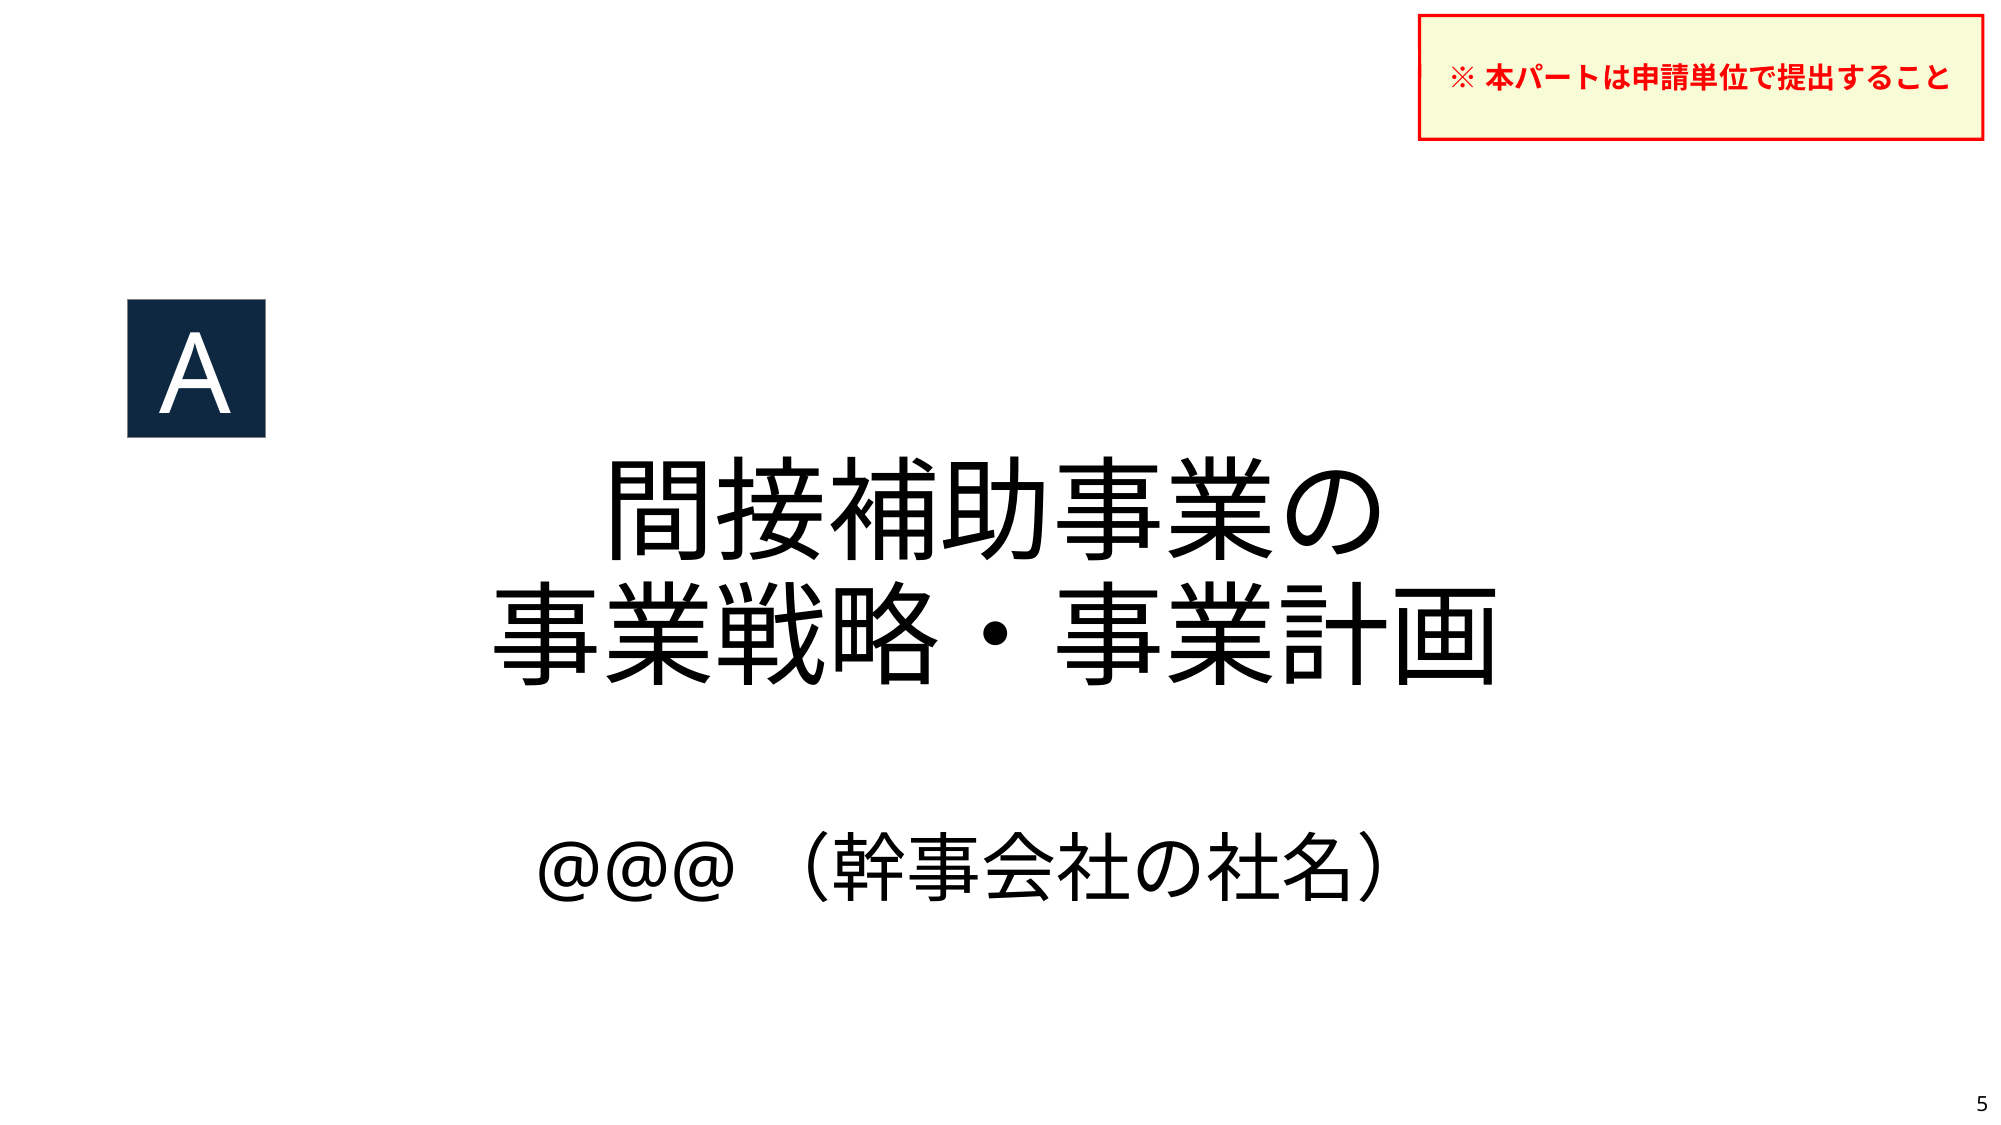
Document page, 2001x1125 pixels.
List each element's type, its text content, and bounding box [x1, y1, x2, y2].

text_box @@@（幹事会社の社名） [844, 757, 1123, 974]
text_box ※本パートは申請単位で提出すること [1417, 13, 1985, 141]
text_box 間接補助事業の 事業戦略・事業計画 [125, 298, 1867, 827]
text_box A [127, 299, 266, 438]
